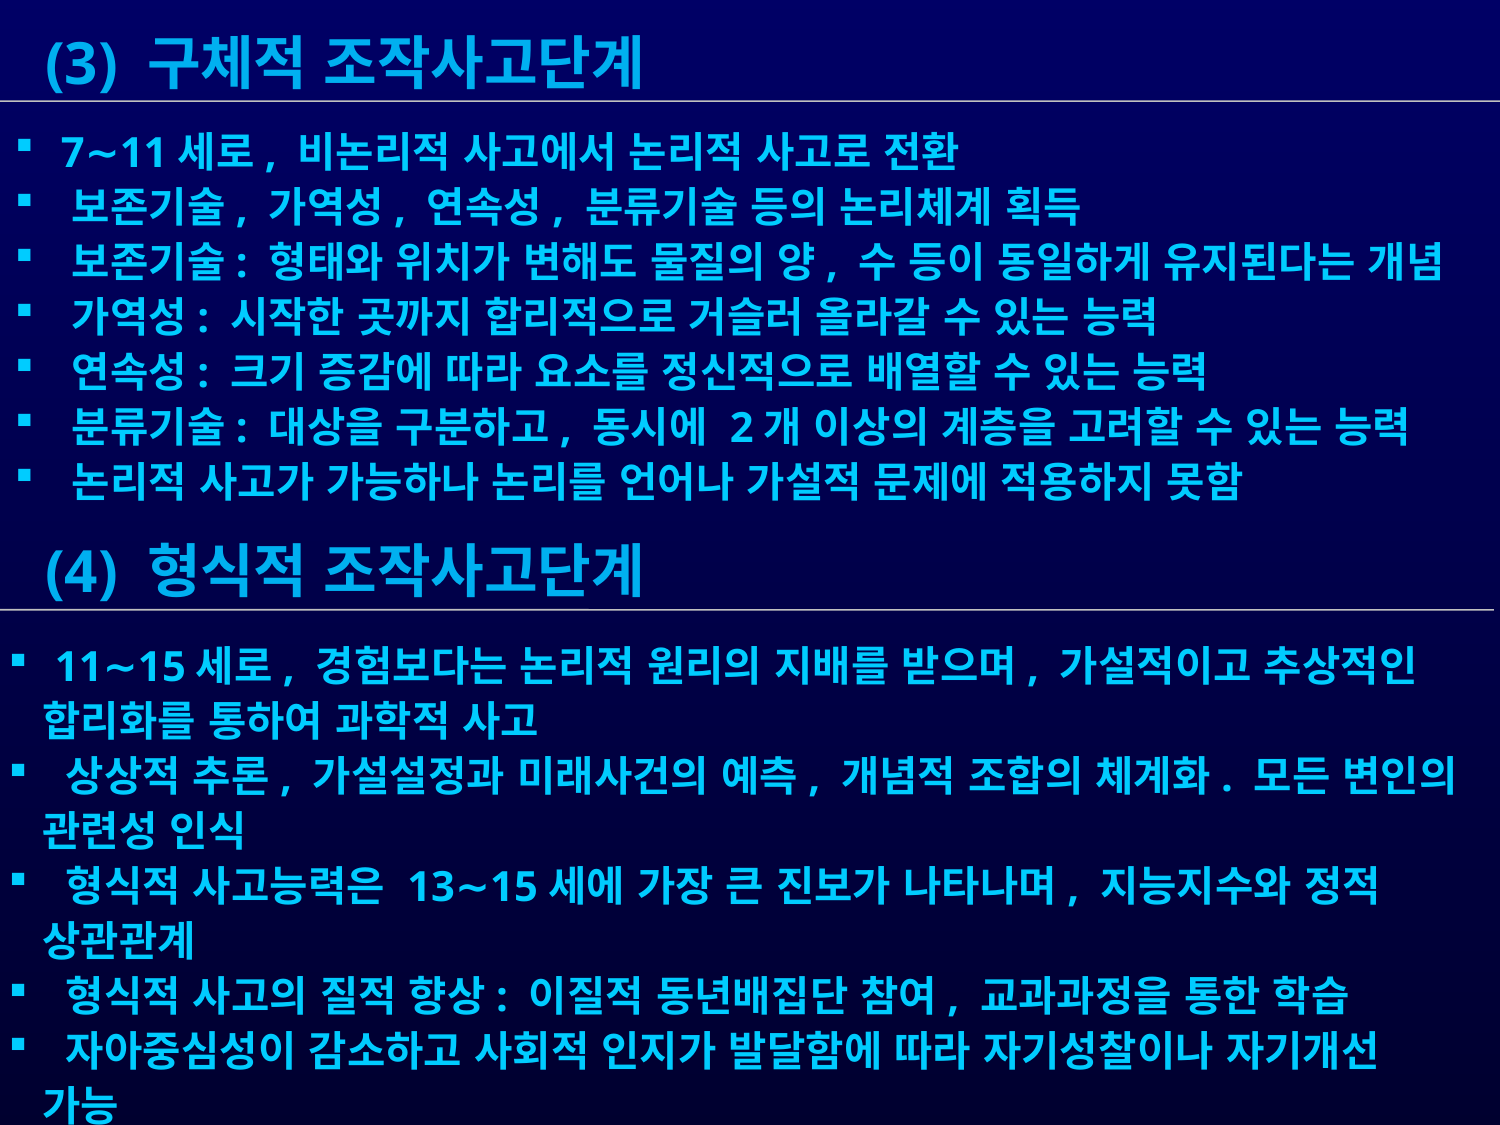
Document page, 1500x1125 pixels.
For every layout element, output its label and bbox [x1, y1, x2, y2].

text_box [0, 18, 1500, 1125]
